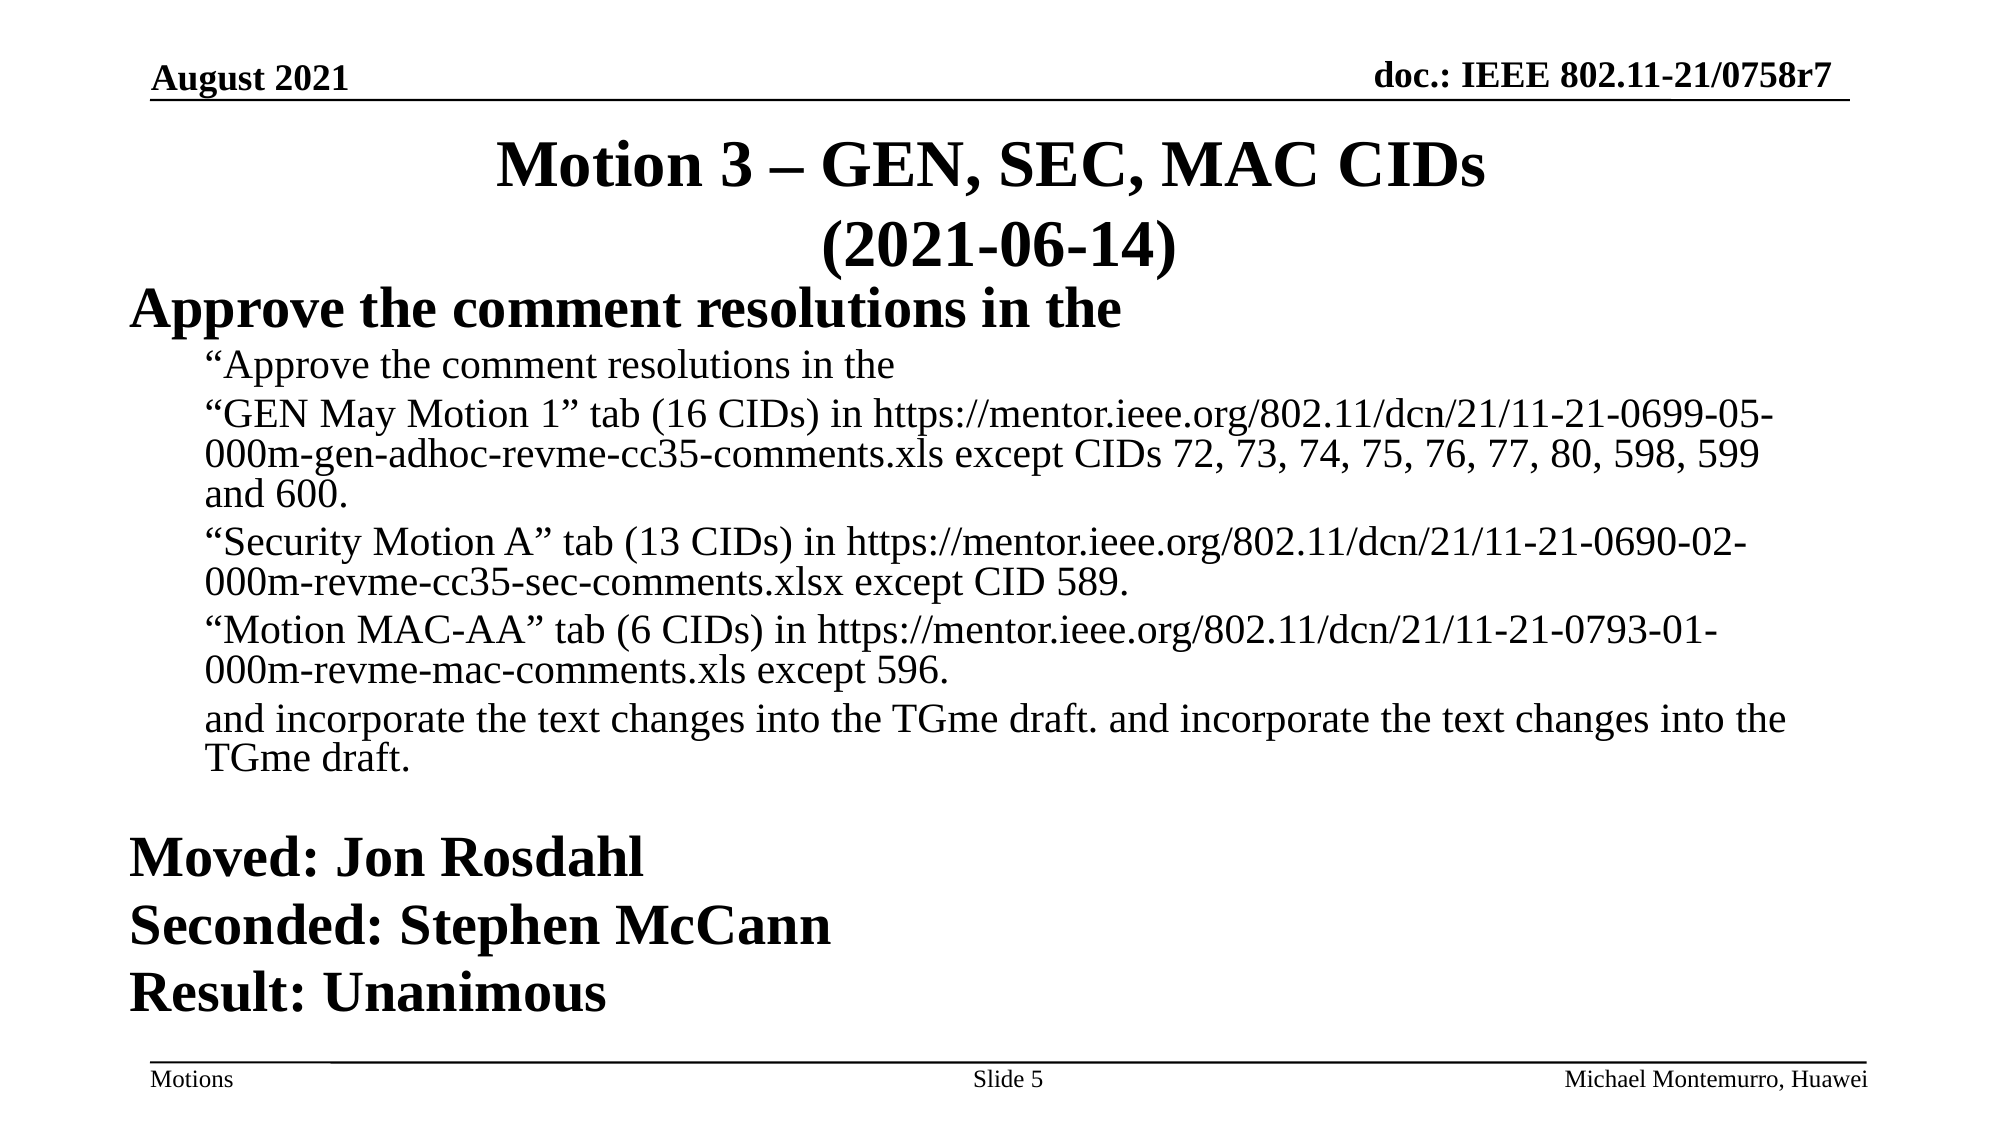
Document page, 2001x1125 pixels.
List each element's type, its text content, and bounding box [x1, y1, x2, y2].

footer Michael Montemurro, Huawei [1266, 1061, 1869, 1093]
title Motion 3 – GEN, SEC, MAC CIDs (2021-06-14) [150, 112, 1850, 288]
list Approve the comment resolutions in the “Approve the comment resolutions in the “GEN May Motion 1” tab (16 CIDs) in https://mentor.ieee.org/802.11/dcn/21/11-21-0699-05-000m-gen-adhoc-revme-cc35-comments.xls except CIDs 72, 73, 74, 75, 76, 77, 80, 598, 599 and 600. “Security Motion A” tab (13 CIDs) in https://mentor.ieee.org/802.11/dcn/21/11-21-0690-02-000m-revme-cc35-sec-comments.xlsx except CID 589. “Motion MAC-AA” tab (6 CIDs) in https://mentor.ieee.org/802.11/dcn/21/11-21-0793-01-000m-revme-mac-comments.xls except 596. and incorporate the text changes into the TGme draft. and incorporate the text changes into the TGme draft. Moved: Jon Rosdahl Seconded: Stephen McCann Result: Unanimous [114, 275, 1815, 950]
slide_number Slide 5 [964, 1061, 1053, 1125]
